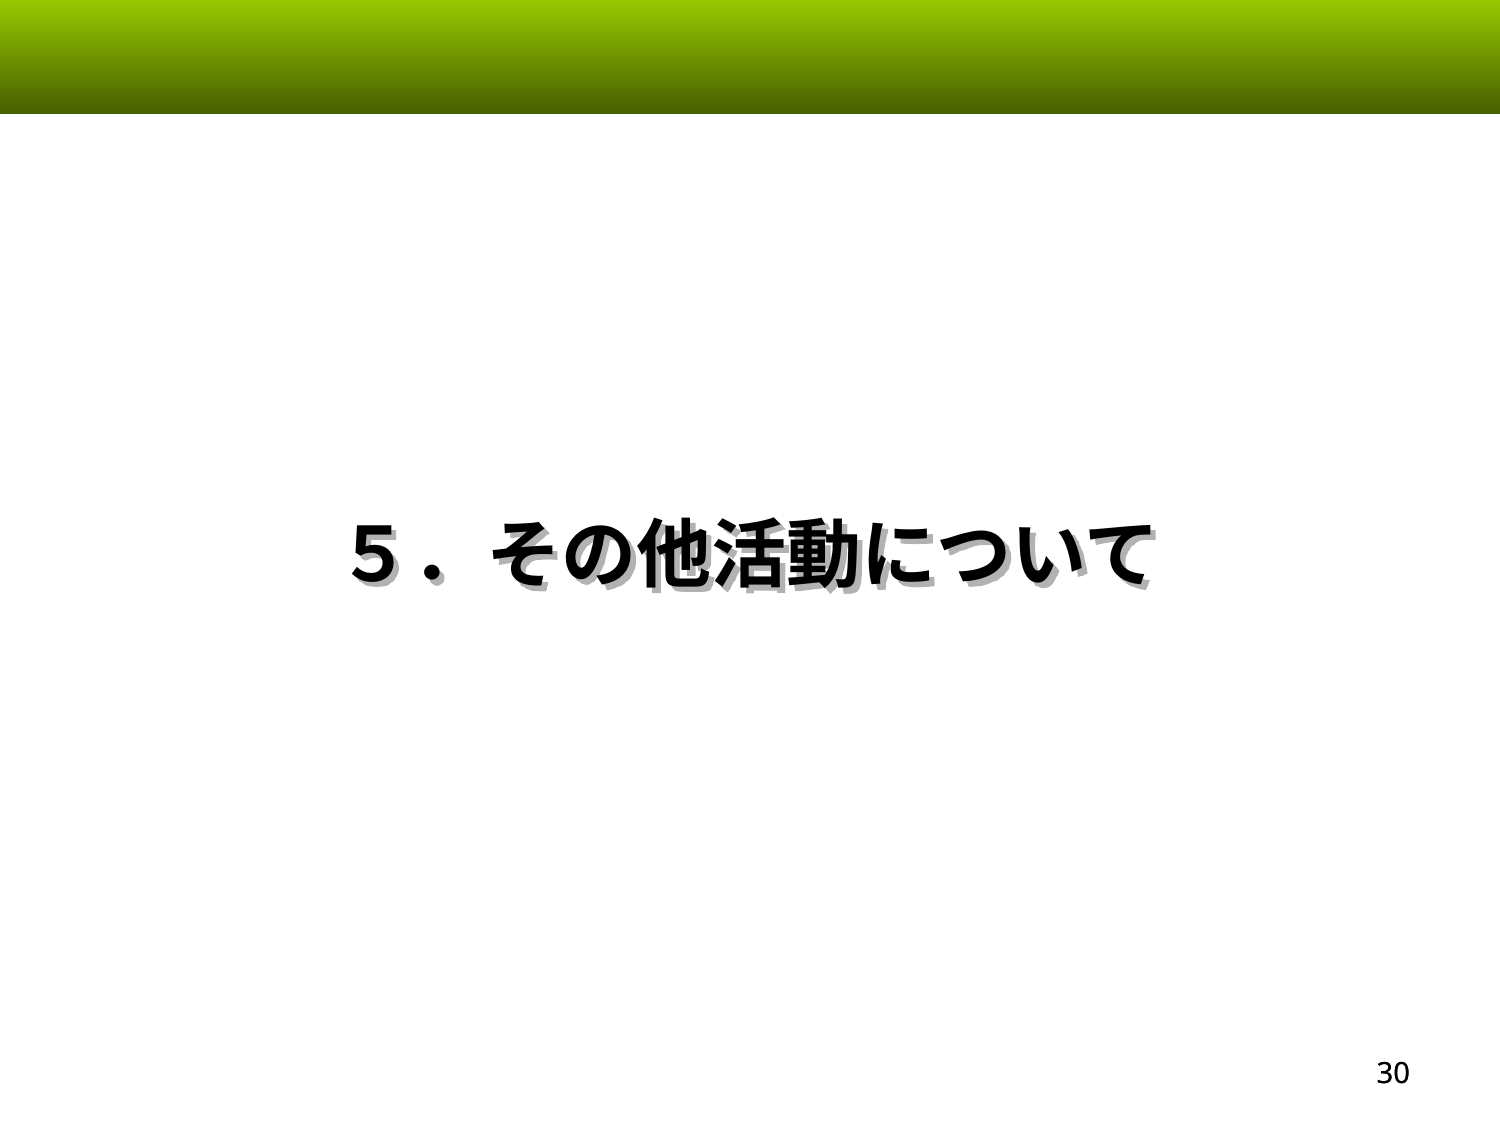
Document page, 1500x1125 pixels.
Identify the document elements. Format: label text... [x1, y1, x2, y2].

text_box 29 [1074, 1046, 1425, 1103]
text_box ５．その他活動について [12, 433, 1484, 670]
